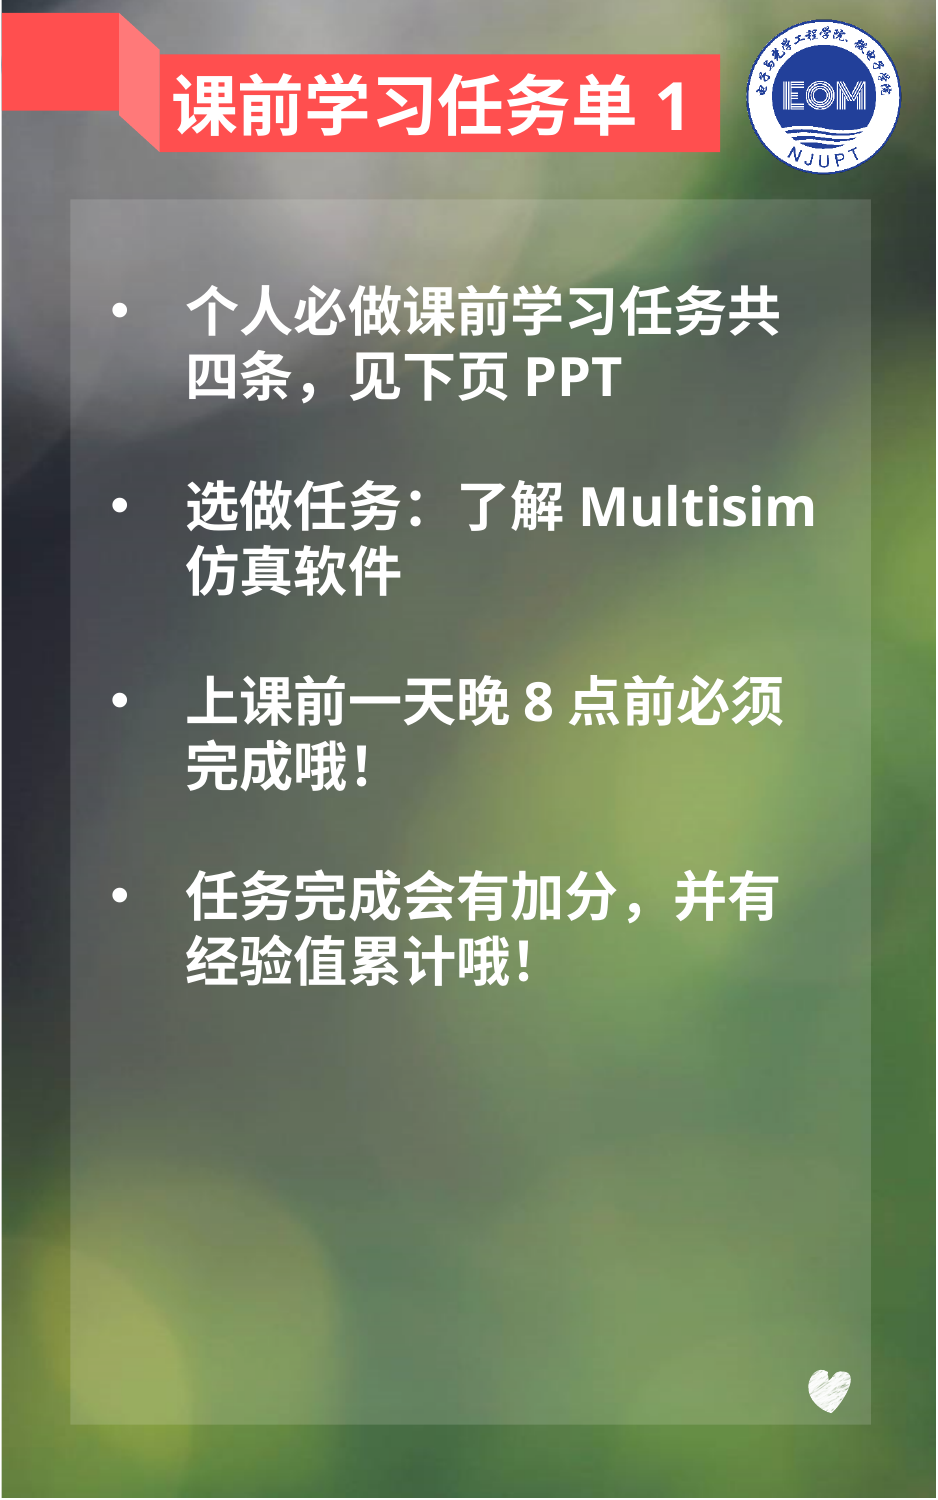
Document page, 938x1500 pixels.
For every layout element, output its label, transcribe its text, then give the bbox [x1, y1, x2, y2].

text_box 个人必做课前学习任务共四条，见下页PPT 选做任务：了解Multisim仿真软件 上课前一天晚8点前必须完成哦！ 任务完成会有加分，并有经验值累计哦！ [95, 270, 848, 1135]
text_box [808, 1369, 851, 1414]
text_box [70, 199, 871, 1425]
picture [1, 0, 936, 1498]
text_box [1, 12, 721, 153]
